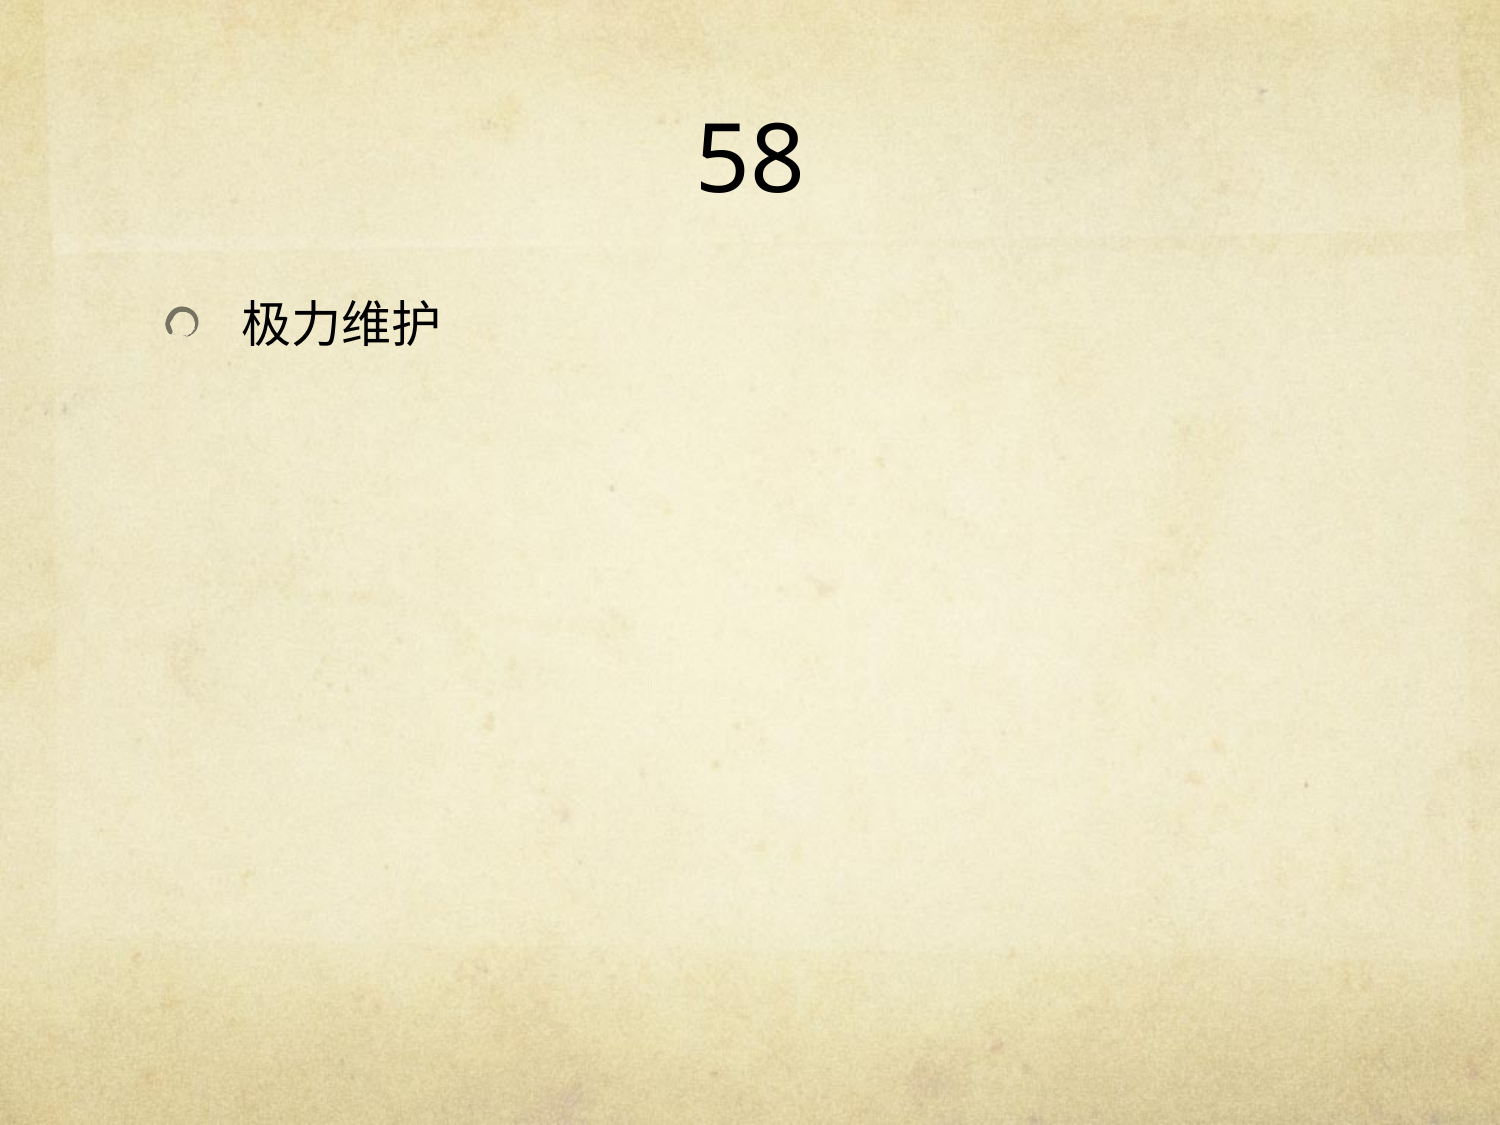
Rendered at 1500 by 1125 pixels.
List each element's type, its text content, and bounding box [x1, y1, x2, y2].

list 极力维护 [150, 284, 1350, 950]
title 58 [150, 82, 1350, 225]
picture [0, 0, 1500, 1125]
